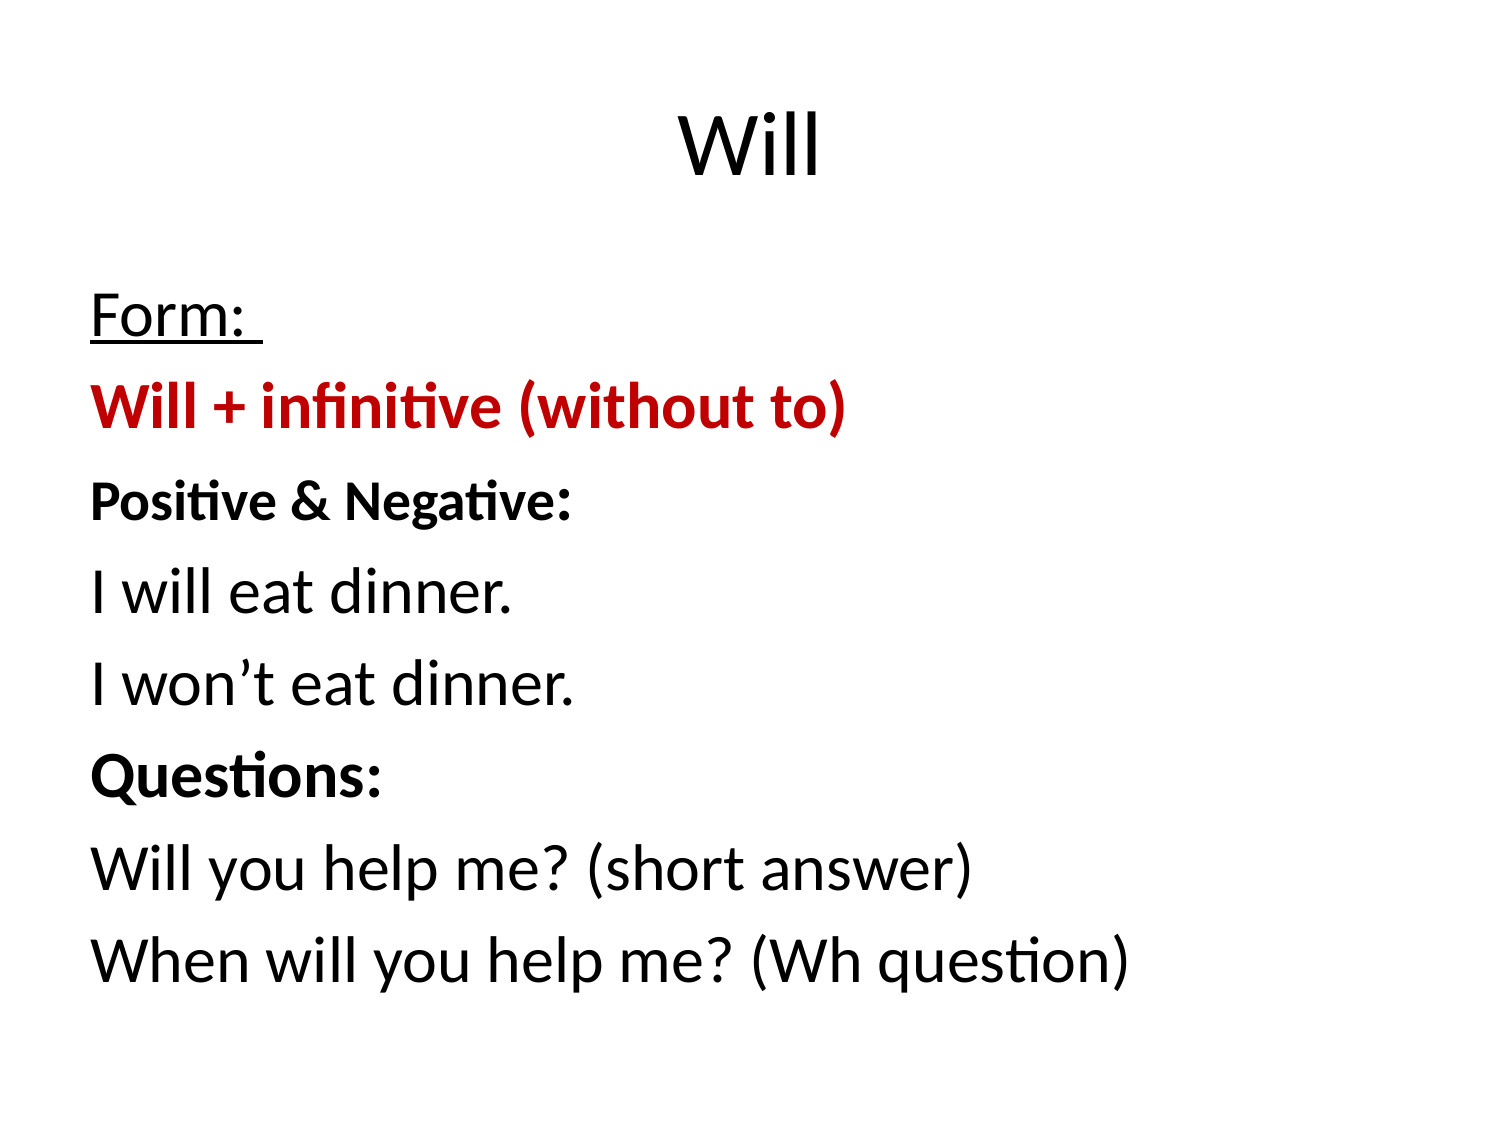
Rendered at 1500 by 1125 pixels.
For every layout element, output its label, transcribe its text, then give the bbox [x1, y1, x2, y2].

list Form: Will + infinitive (without to) Positive & Negative: I will eat dinner. I won’t eat dinner. Questions: Will you help me? (short answer) When will you help me? (Wh question) [75, 262, 1425, 1005]
title Will [75, 45, 1425, 233]
